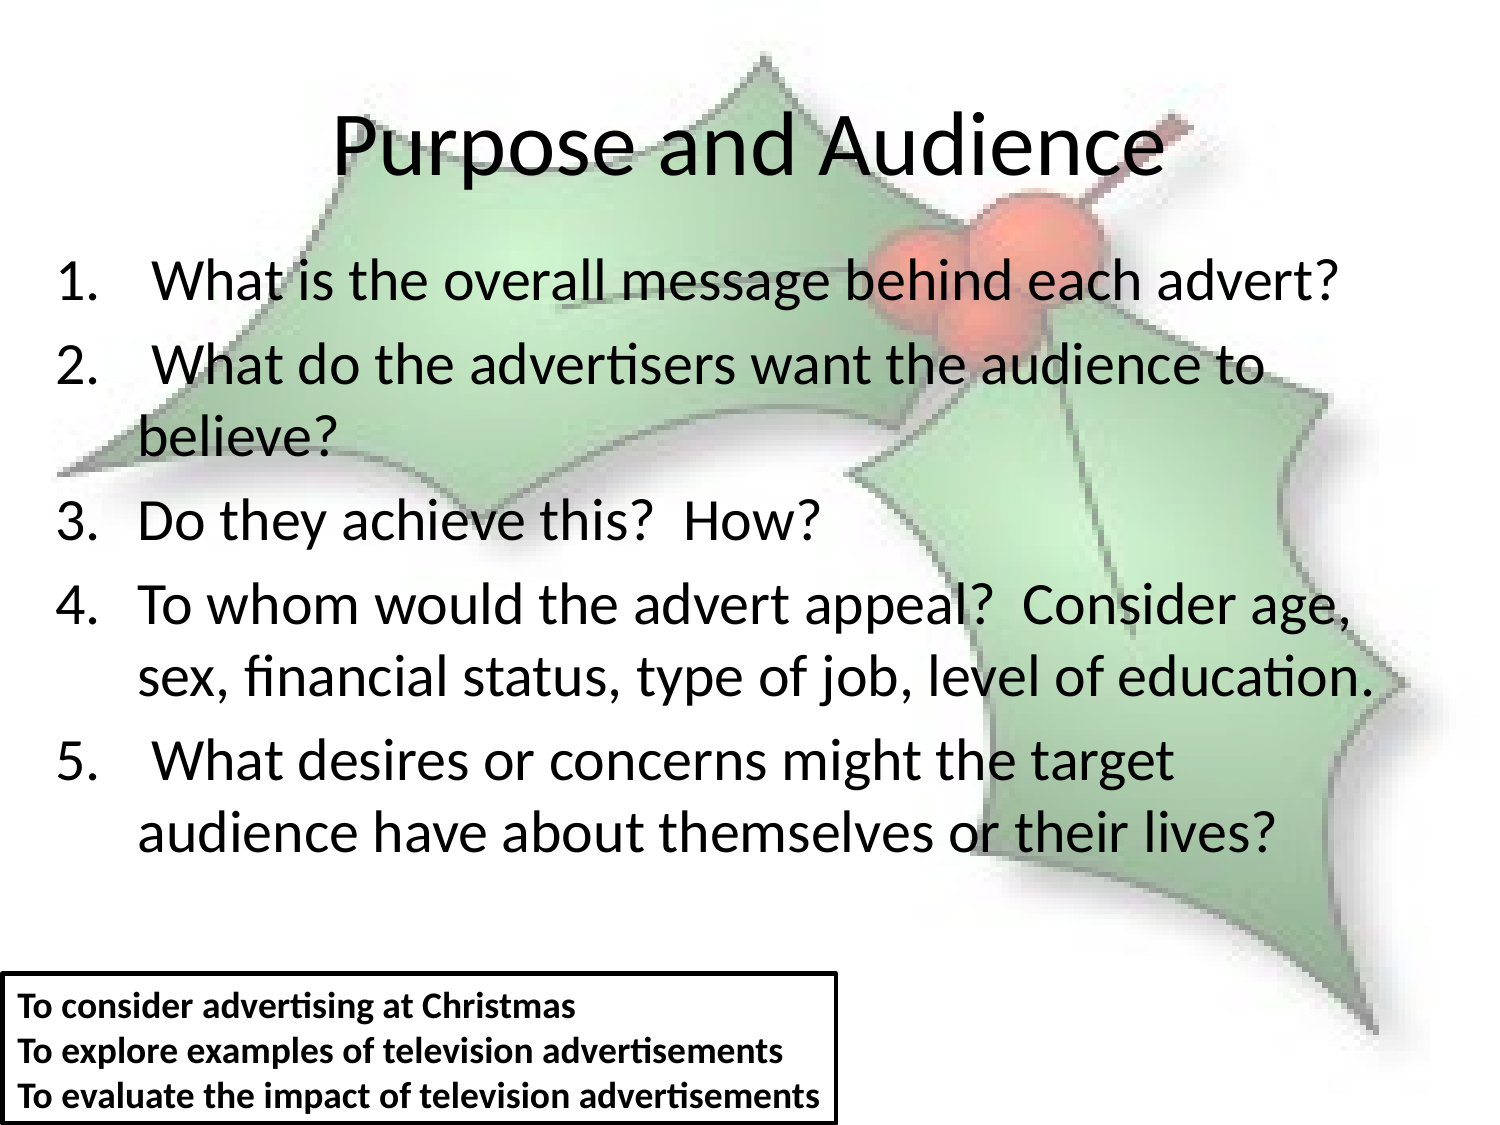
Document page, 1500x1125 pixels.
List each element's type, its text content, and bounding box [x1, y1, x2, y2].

title Purpose and Audience [75, 45, 1425, 232]
text_box To consider advertising at Christmas To explore examples of television advertisements To evaluate the impact of television advertisements [2, 973, 836, 1124]
list What is the overall message behind each advert? What do the advertisers want the audience to believe? Do they achieve this? How? To whom would the advert appeal? Consider age, sex, financial status, type of job, level of education. What desires or concerns might the target audience have about themselves or their lives? [40, 232, 1425, 941]
